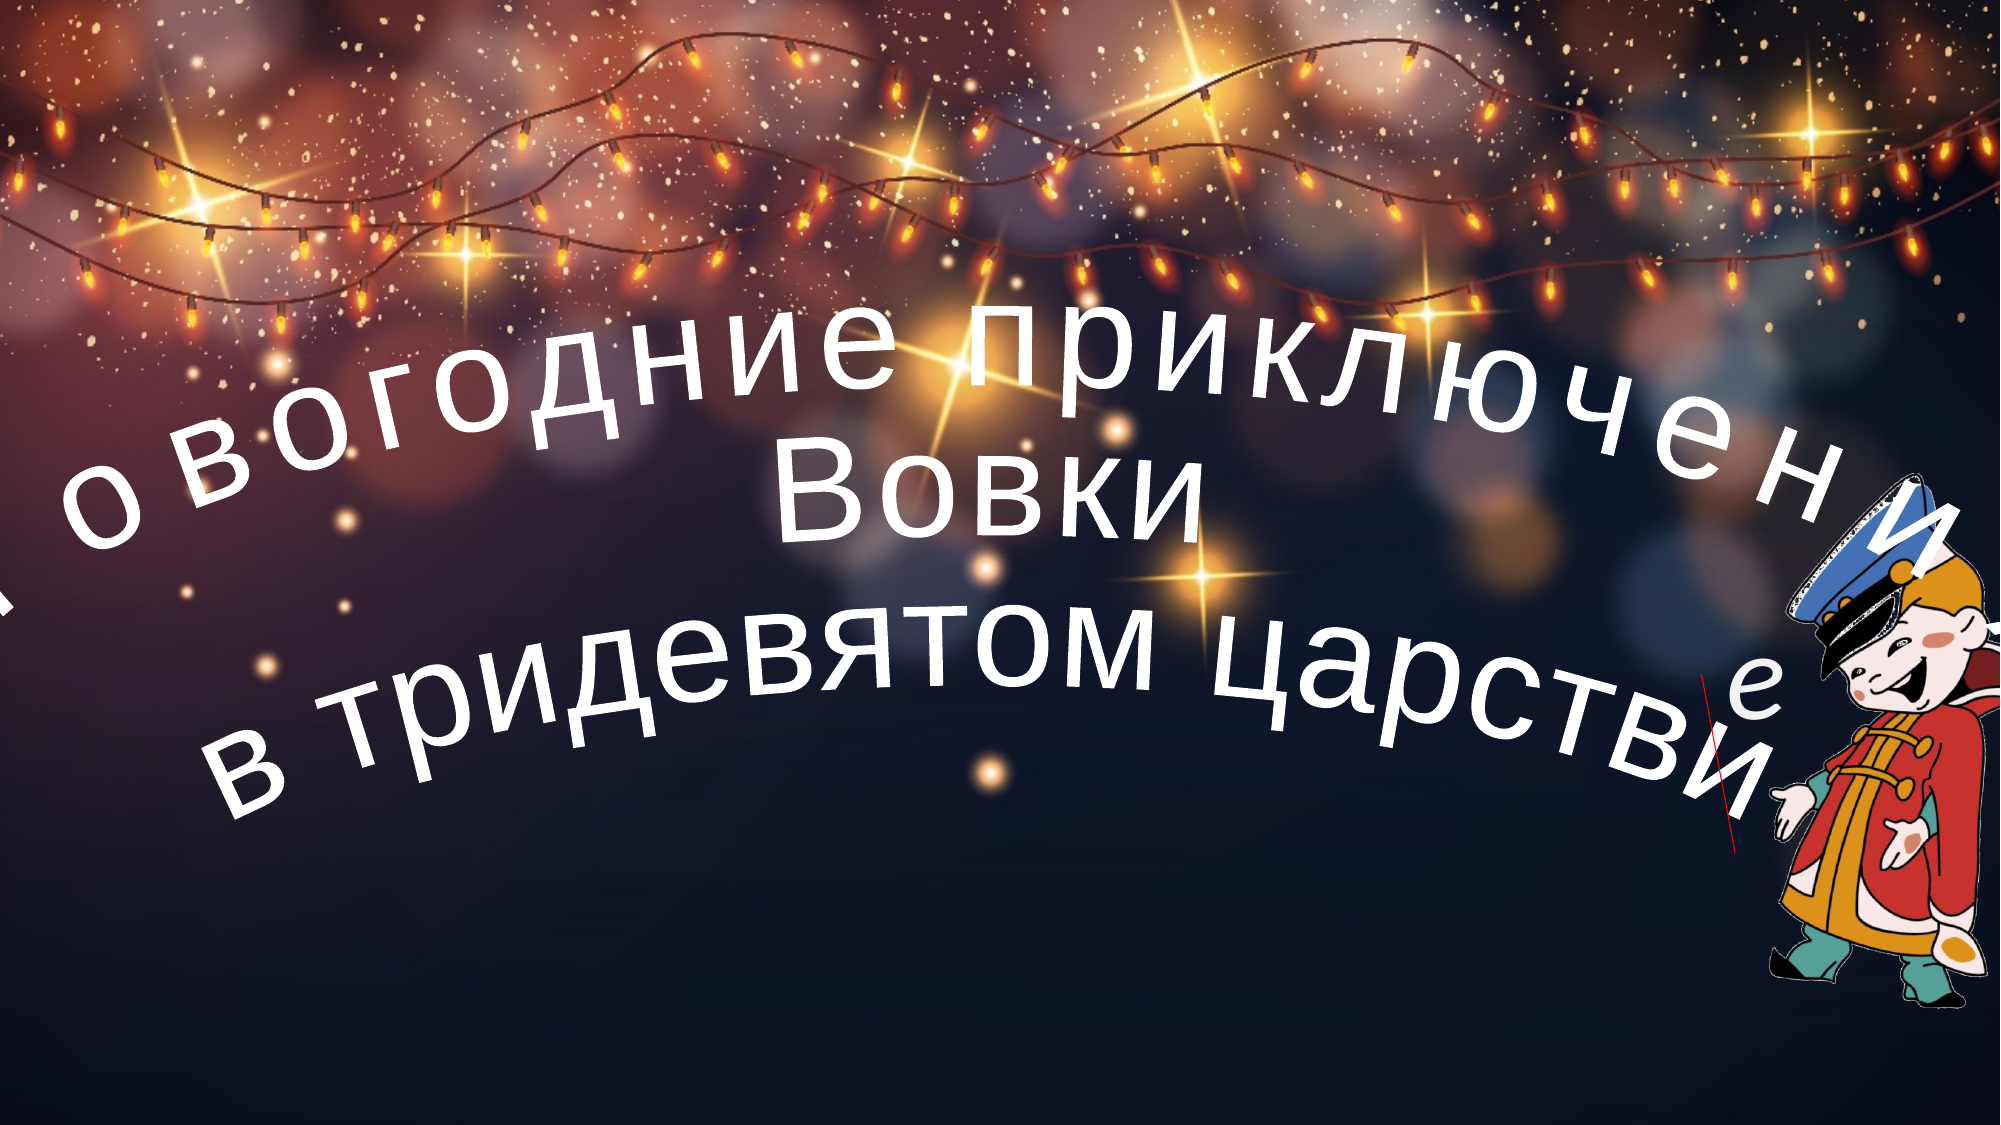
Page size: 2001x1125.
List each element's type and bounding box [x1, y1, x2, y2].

picture [0, 0, 2000, 1125]
text_box [1701, 673, 1736, 853]
